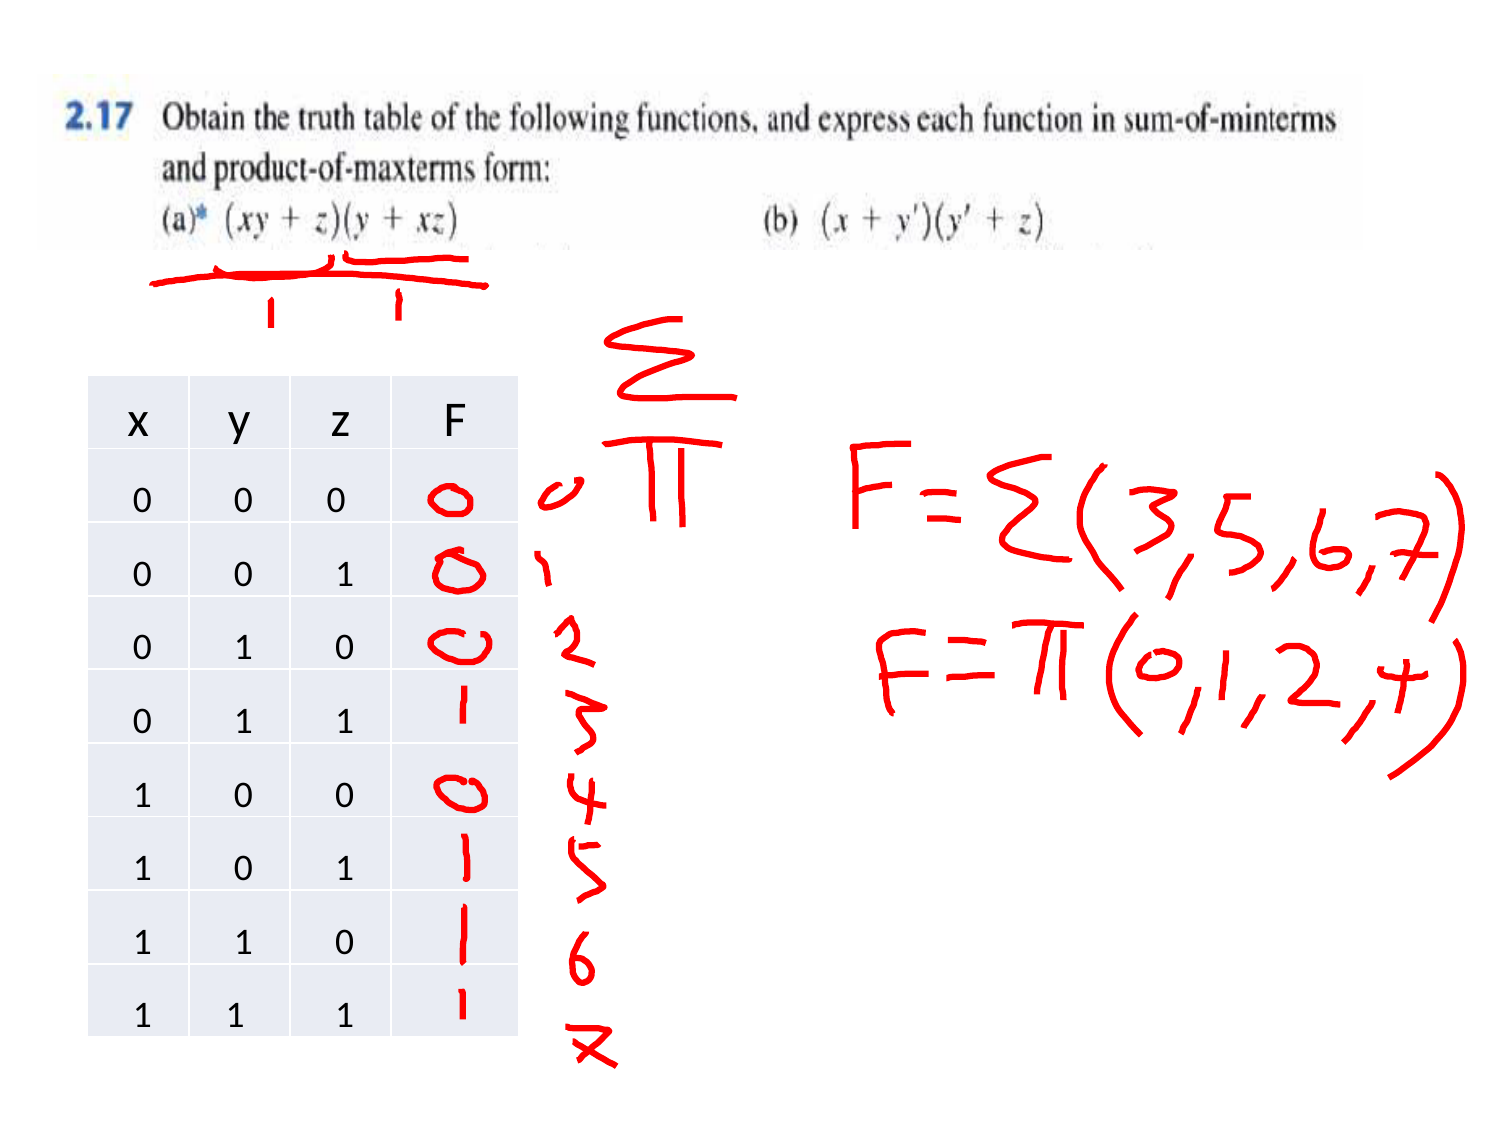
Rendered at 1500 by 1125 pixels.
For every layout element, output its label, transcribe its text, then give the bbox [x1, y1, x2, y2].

table_cell 0 [88, 670, 146, 742]
table_cell 0 [88, 597, 146, 668]
table_cell 1 [88, 817, 146, 889]
picture [37, 74, 1363, 251]
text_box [152, 253, 1464, 1067]
table_cell 0 [88, 449, 146, 521]
table_cell 1 [88, 965, 146, 1036]
table_cell 0 [88, 523, 146, 595]
table_cell 1 [88, 744, 146, 816]
table_header x [88, 376, 146, 448]
table_cell 1 [88, 891, 146, 963]
